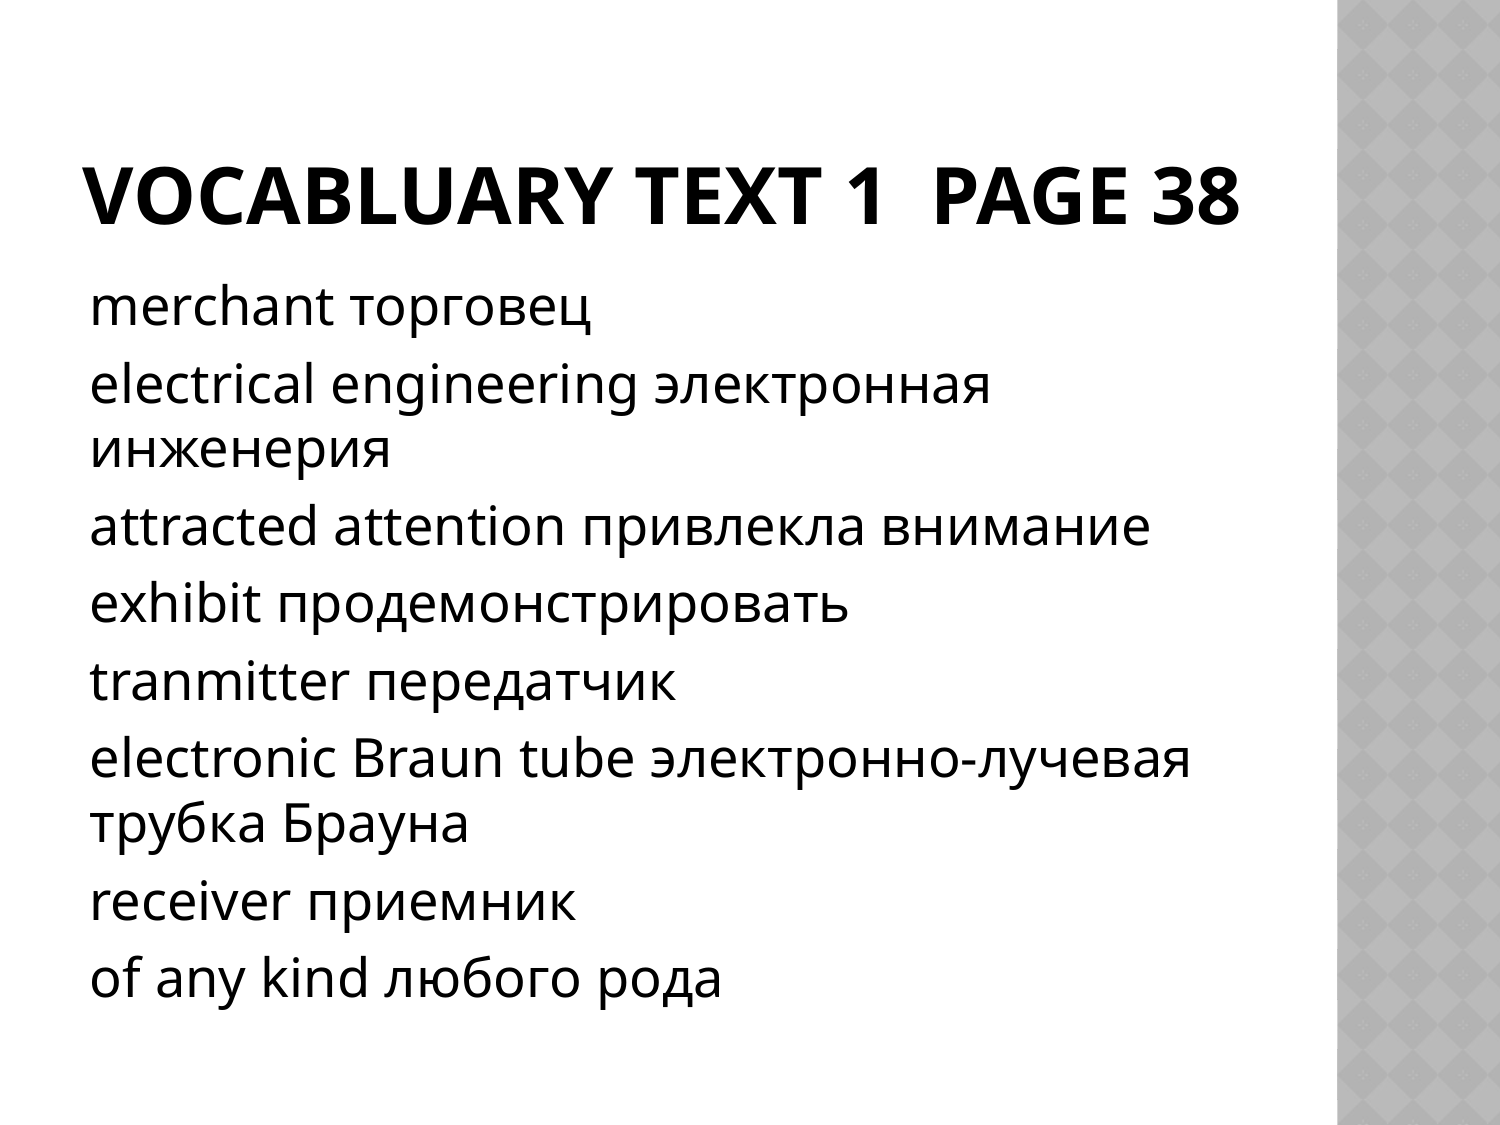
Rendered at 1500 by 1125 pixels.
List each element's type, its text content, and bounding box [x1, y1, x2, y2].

title vocabluary text 1 page 38 [75, 52, 1263, 240]
list merchant торговец electrical engineering электронная инженерия attracted attention привлекла внимание exhibit продемонстрировать tranmitter передатчик electronic Braun tube электронно-лучевая трубка Брауна receiver приемник of any kind любого рода [75, 264, 1263, 1059]
